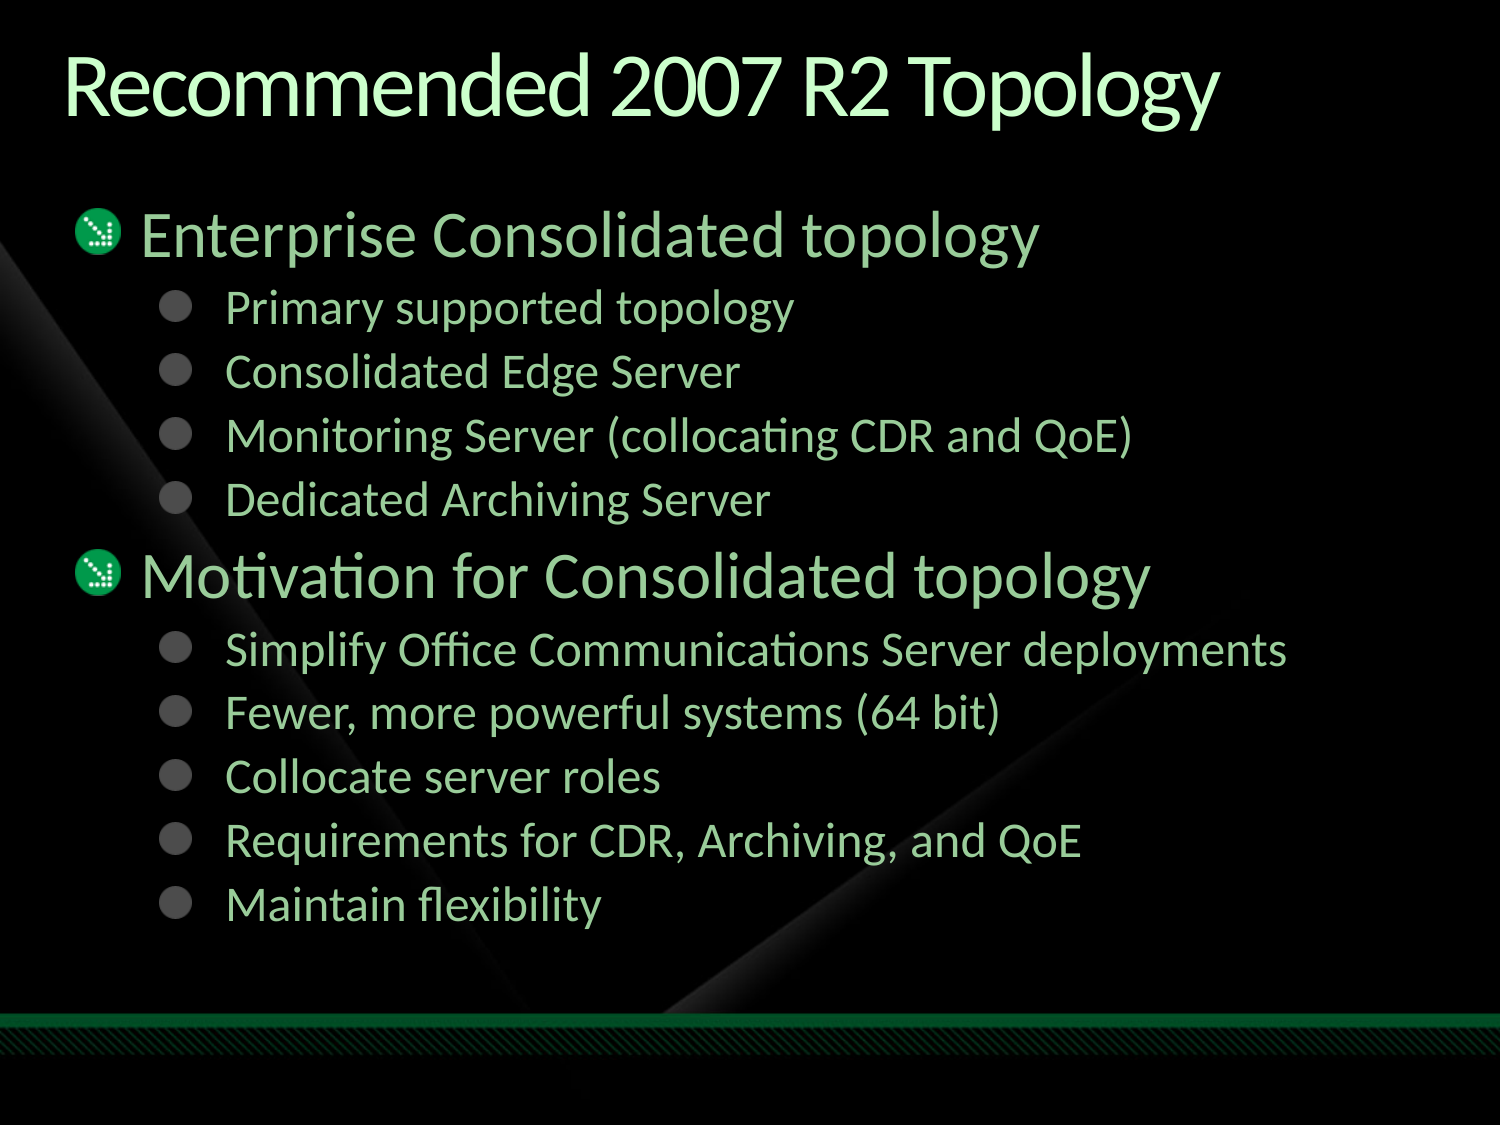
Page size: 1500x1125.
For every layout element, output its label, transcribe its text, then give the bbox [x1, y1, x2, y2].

text_box Enterprise Consolidated topology Primary supported topology Consolidated Edge Server Monitoring Server (collocating CDR and QoE) Dedicated Archiving Server Motivation for Consolidated topology Simplify Office Communications Server deployments Fewer, more powerful systems (64 bit) Collocate server roles Requirements for CDR, Archiving, and QoE Maintain flexibility [75, 199, 1450, 603]
picture [0, 0, 1500, 1125]
title Recommended 2007 R2 Topology [62, 37, 1438, 138]
